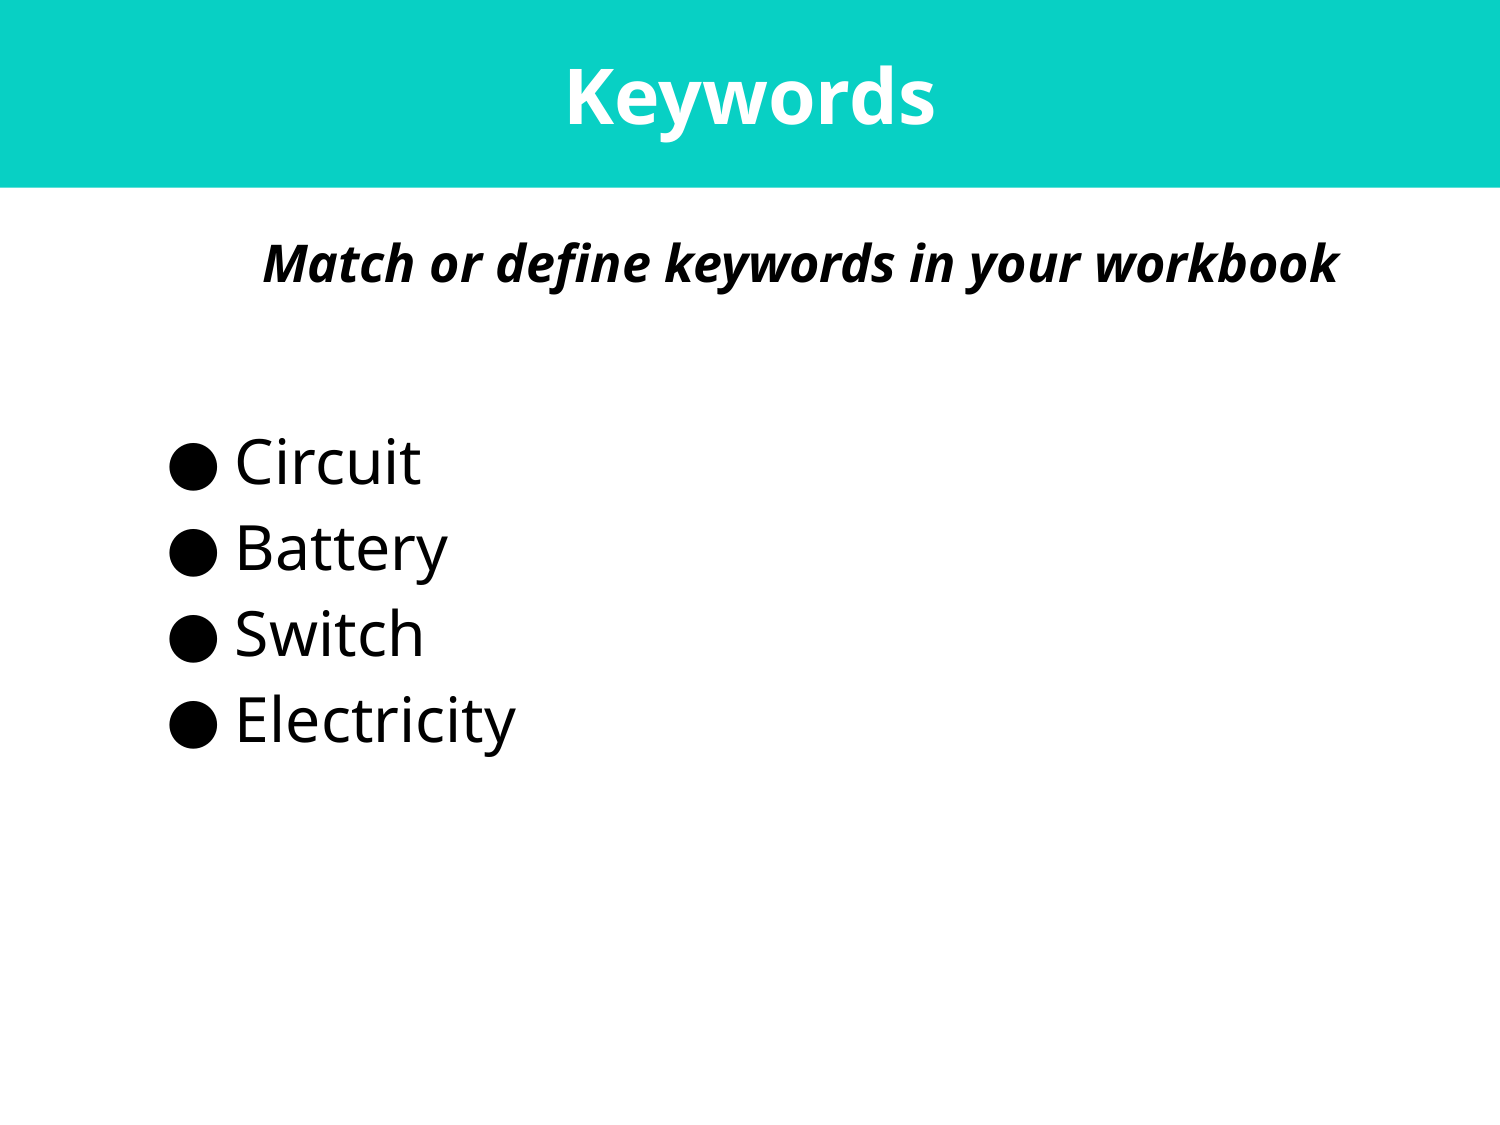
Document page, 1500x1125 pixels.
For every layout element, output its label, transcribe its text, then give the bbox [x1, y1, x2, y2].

text_box Circuit Battery Switch Electricity [160, 335, 1500, 641]
text_box Keywords [0, 0, 1500, 188]
text_box Match or define keywords in your workbook [6, 222, 1454, 314]
